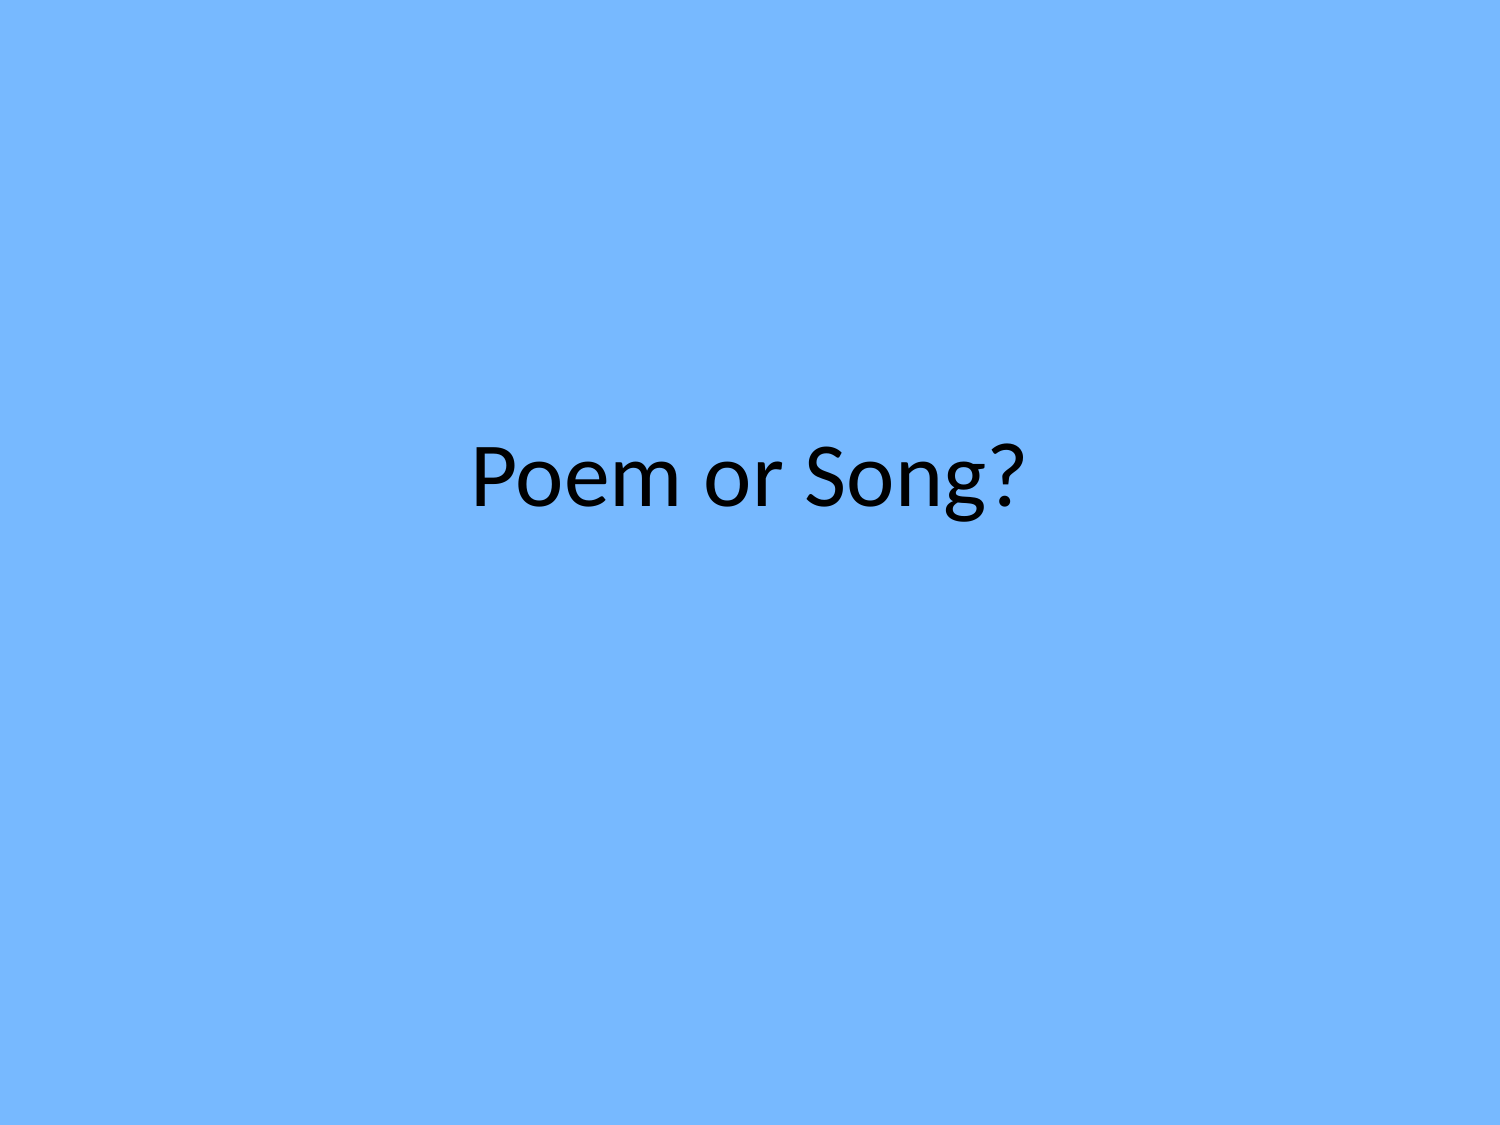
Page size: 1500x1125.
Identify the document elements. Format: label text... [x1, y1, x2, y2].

title Poem or Song? [112, 349, 1388, 591]
